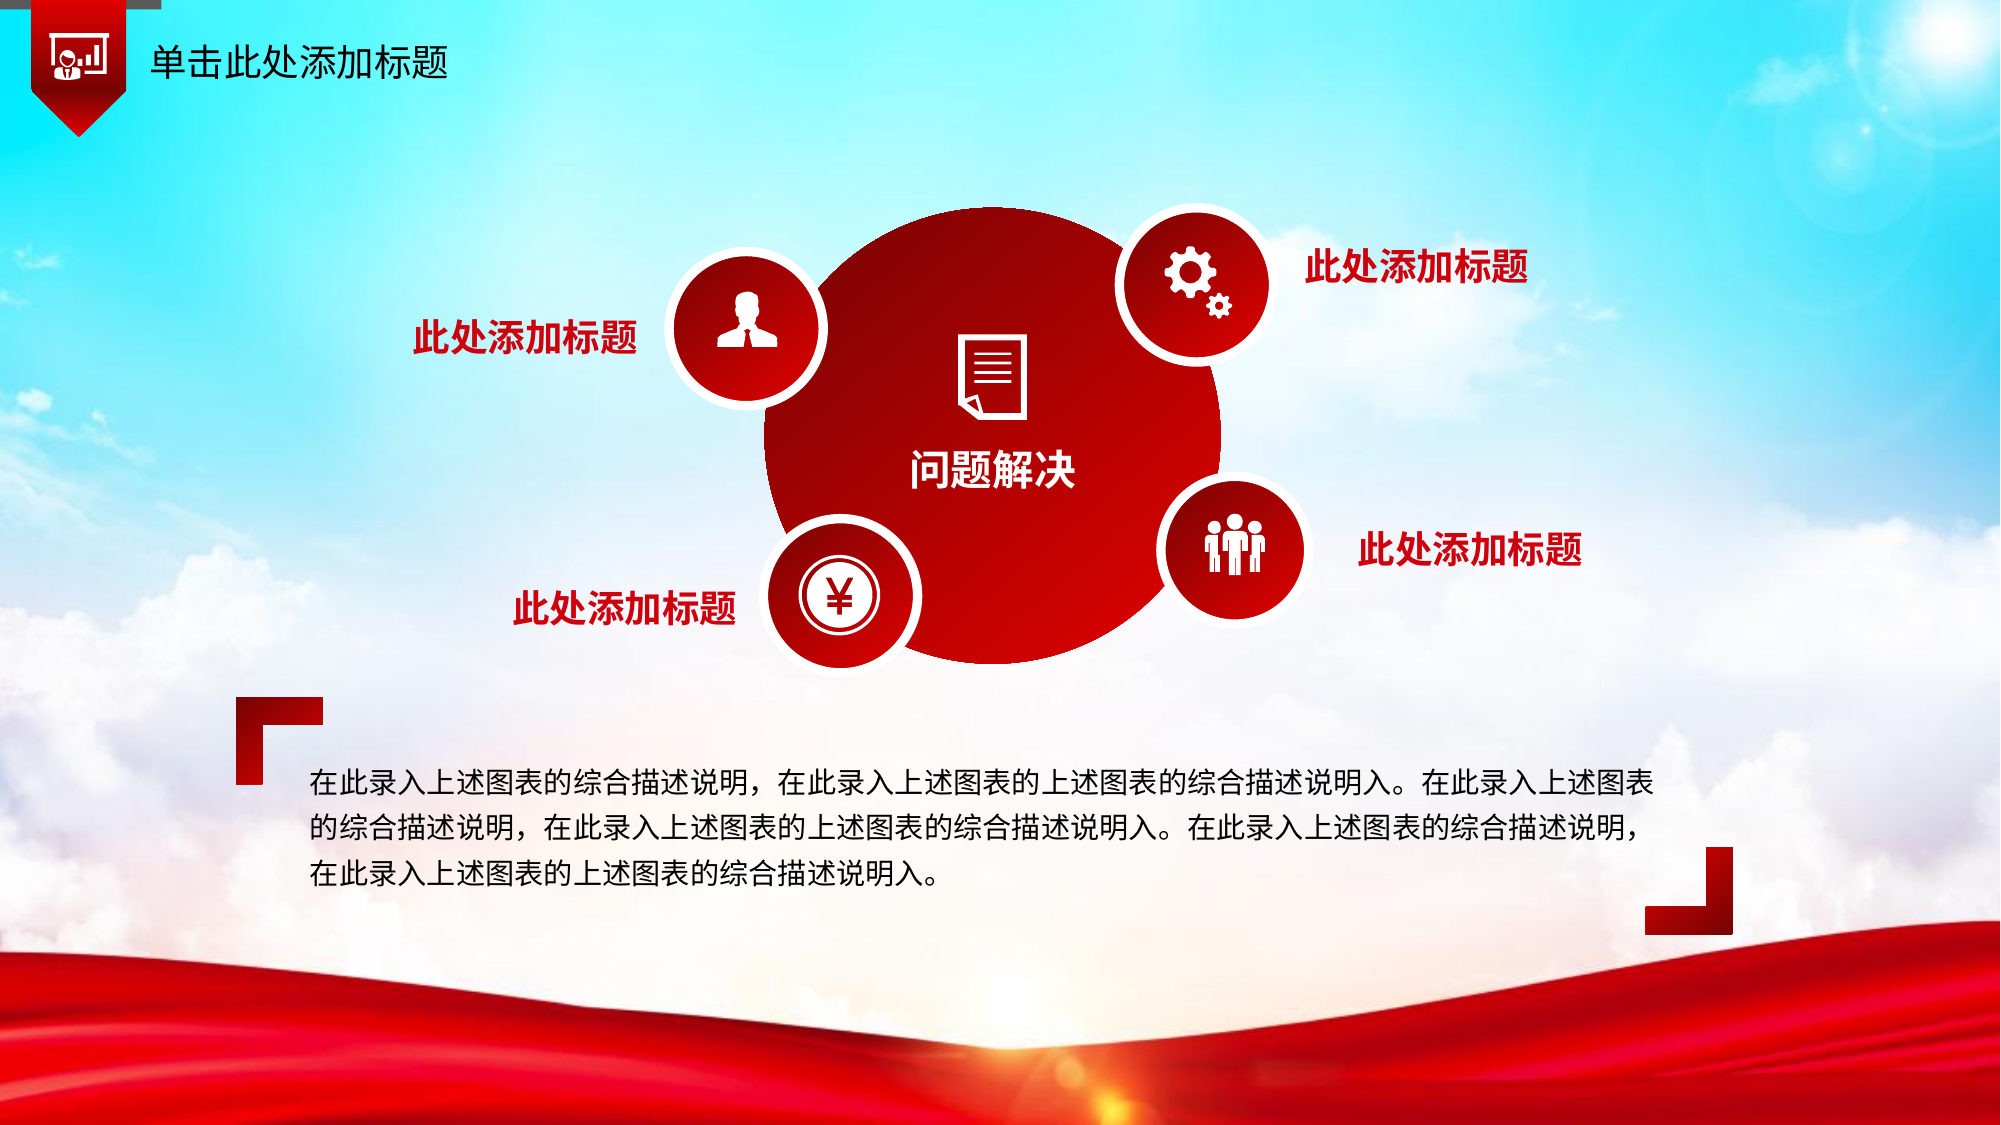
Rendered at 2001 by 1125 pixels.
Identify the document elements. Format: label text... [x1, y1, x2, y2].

text_box 此处添加标题 [1289, 235, 1592, 296]
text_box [669, 251, 824, 406]
text_box 此处添加标题 [350, 306, 653, 366]
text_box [763, 518, 918, 673]
text_box [236, 697, 323, 785]
text_box 单击此处添加标题 [137, 33, 472, 90]
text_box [764, 207, 1221, 664]
text_box [0, 0, 31, 10]
picture [0, 0, 2001, 1125]
text_box [1645, 847, 1733, 935]
text_box 此处添加标题 [1342, 518, 1699, 579]
text_box 此处添加标题 [480, 577, 752, 638]
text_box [1160, 476, 1309, 625]
text_box [127, 0, 162, 10]
text_box 在此录入上述图表的综合描述说明，在此录入上述图表的上述图表的综合描述说明入。在此录入上述图表的综合描述说明，在此录入上述图表的上述图表的综合描述说明入。在此录入上述图表的综合描述说明，在此录入上述图表的上述图表的综合描述说明入。 [295, 746, 1698, 898]
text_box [31, 0, 127, 138]
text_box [1119, 207, 1274, 362]
